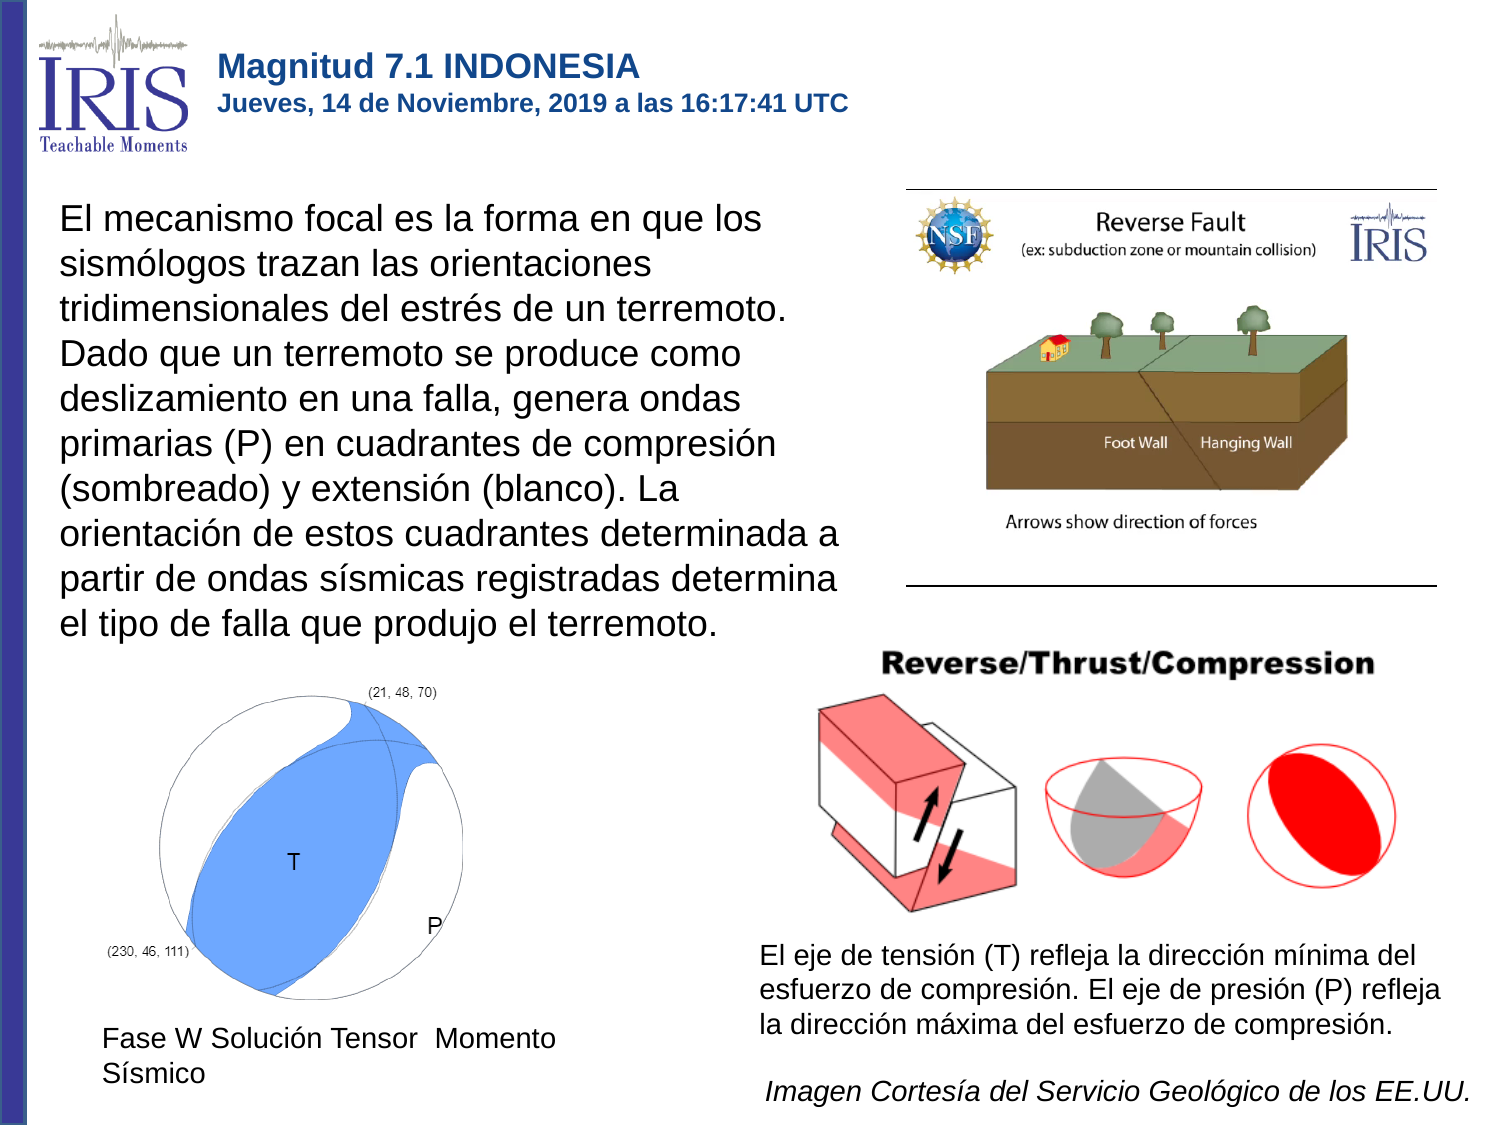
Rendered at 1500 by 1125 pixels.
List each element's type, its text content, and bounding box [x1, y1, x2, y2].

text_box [904, 188, 1438, 588]
picture [744, 624, 1445, 924]
text_box Fase W Solución Tensor Momento Sísmico [87, 1012, 663, 1097]
text_box [0, 0, 27, 1125]
text_box Magnitud 7.1 INDONESIA Jueves, 14 de Noviembre, 2019 a las 16:17:41 UTC [202, 0, 1499, 125]
text_box El mecanismo focal es la forma en que los sismólogos trazan las orientaciones tridimensionales del estrés de un terremoto. Dado que un terremoto se produce como deslizamiento en una falla, genera ondas primarias (P) en cuadrantes de compresión (sombreado) y extensión (blanco). La orientación de estos cuadrantes determinada a partir de ondas sísmicas registradas determina el tipo de falla que produjo el terremoto. [44, 186, 859, 652]
text_box El eje de tensión (T) refleja la dirección mínima del esfuerzo de compresión. El eje de presión (P) refleja la dirección máxima del esfuerzo de compresión. [744, 928, 1463, 1048]
text_box Imagen Cortesía del Servicio Geológico de los EE.UU. [749, 1064, 1500, 1115]
picture [107, 681, 463, 1001]
picture [39, 12, 188, 165]
